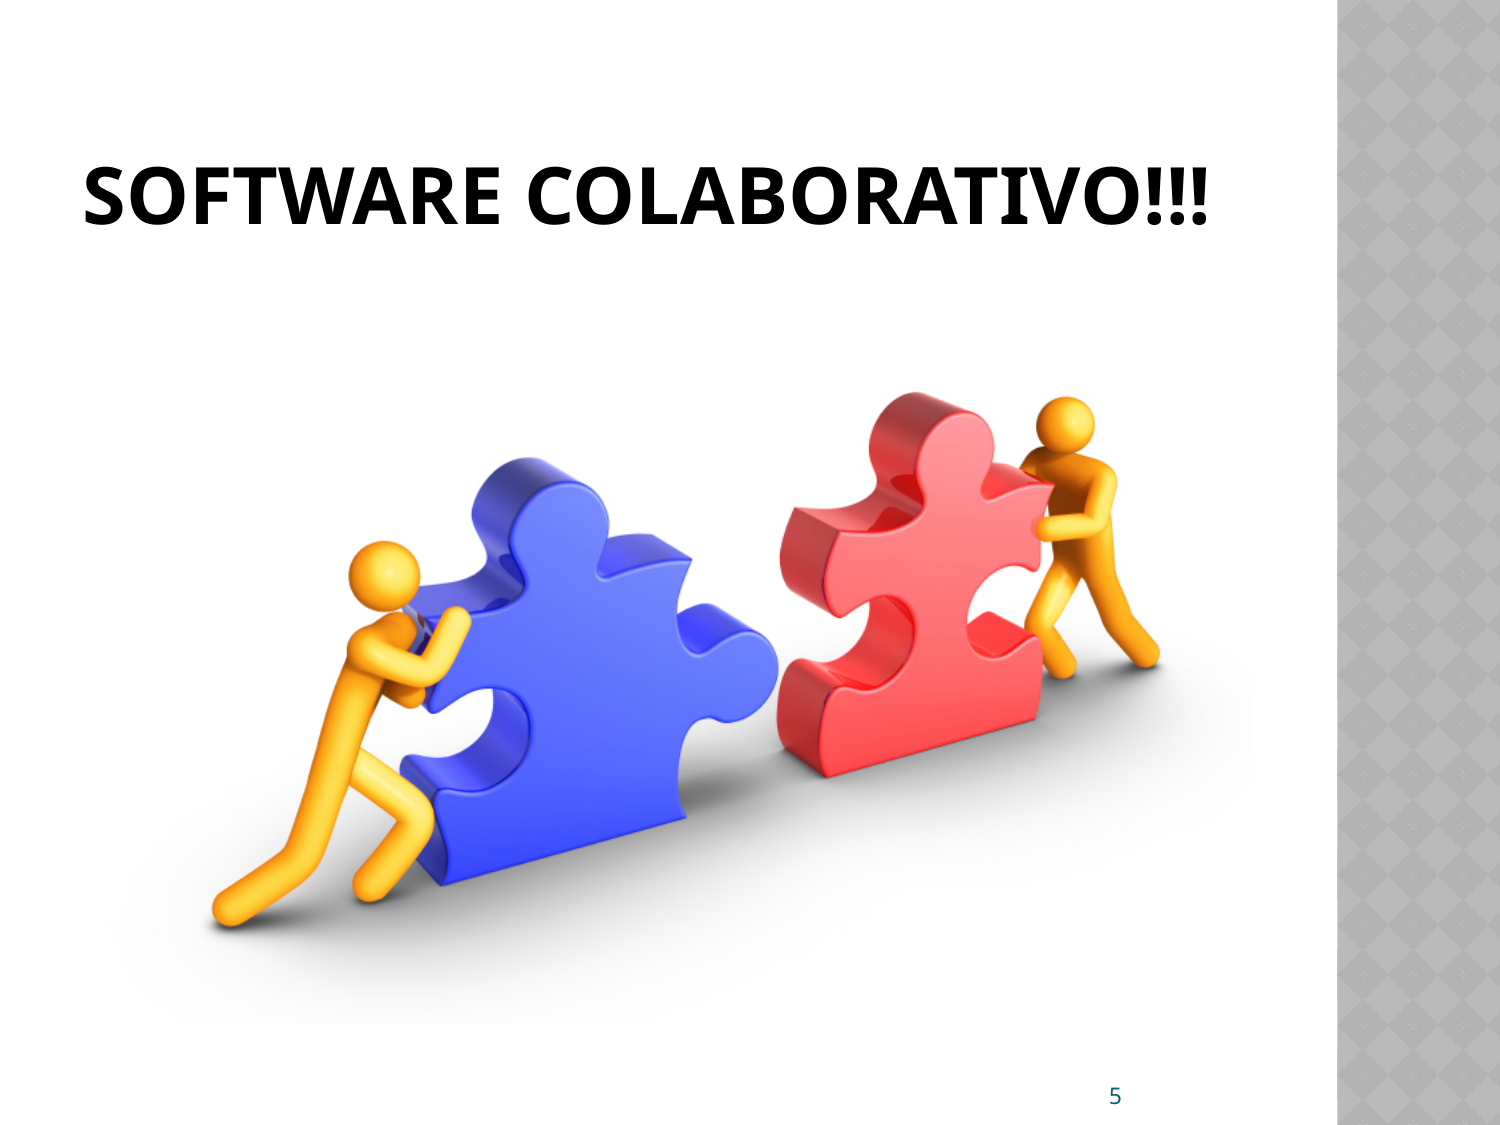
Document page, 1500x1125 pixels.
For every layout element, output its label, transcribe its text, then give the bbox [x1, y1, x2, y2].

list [84, 299, 1254, 1024]
title Software Colaborativo!!! [75, 52, 1263, 240]
slide_number 5 [1025, 1075, 1122, 1113]
